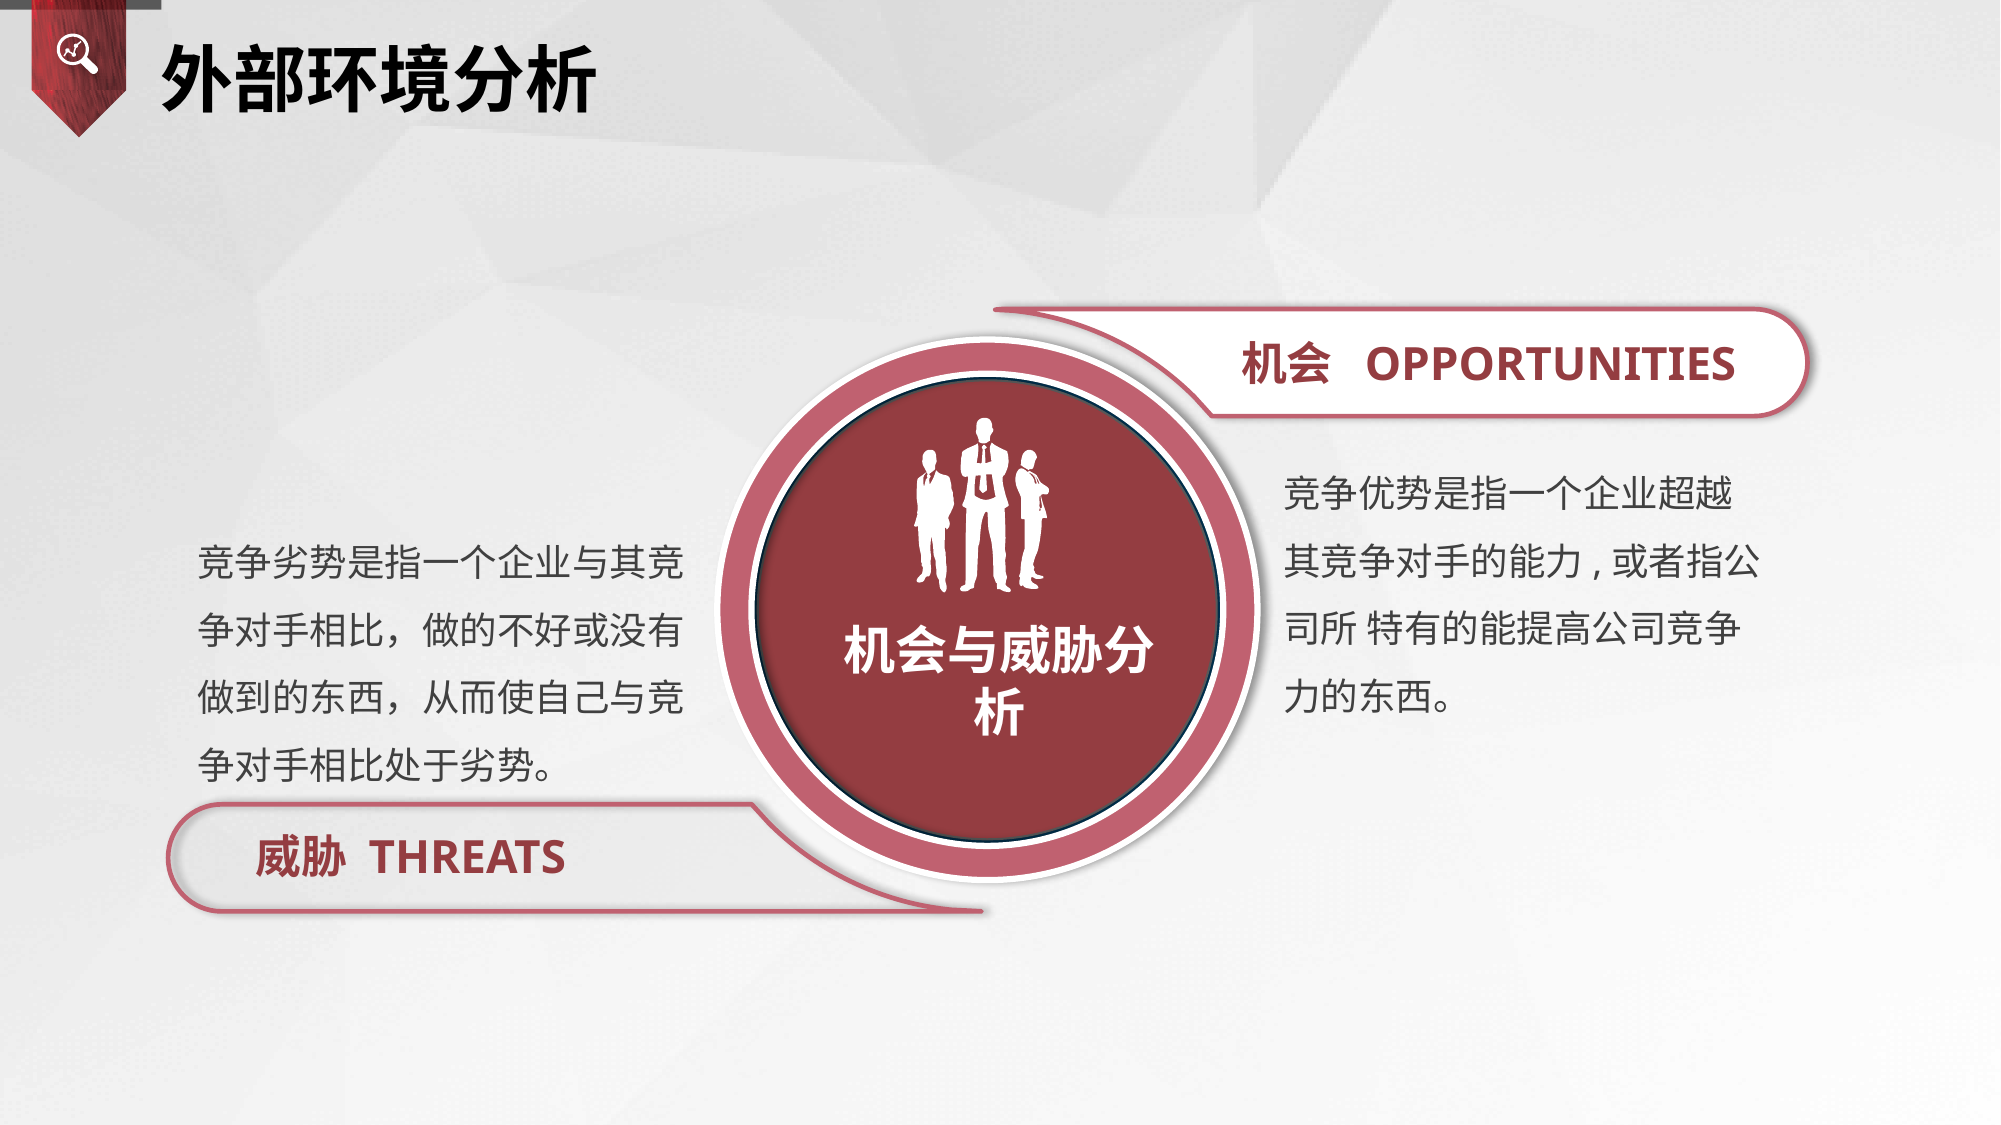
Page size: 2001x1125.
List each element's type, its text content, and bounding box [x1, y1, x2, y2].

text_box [717, 339, 1258, 881]
text_box 威胁 THREATS [241, 820, 593, 891]
text_box [995, 309, 1808, 417]
text_box 竞争劣势是指一个企业与其竞争对手相比，做的不好或没有做到的东西，从而使自己与竞争对手相比处于劣势。 [182, 509, 717, 795]
text_box 竞争优势是指一个企业超越其竞争对手的能力,或者指公司所 特有的能提高公司竞争力的东西。 [1268, 440, 1779, 726]
text_box [168, 804, 982, 912]
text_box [914, 417, 1049, 593]
picture [0, 0, 2001, 1125]
text_box 机会 OPPORTUNITIES [1226, 327, 1752, 397]
text_box 外部环境分析 [149, 28, 891, 128]
